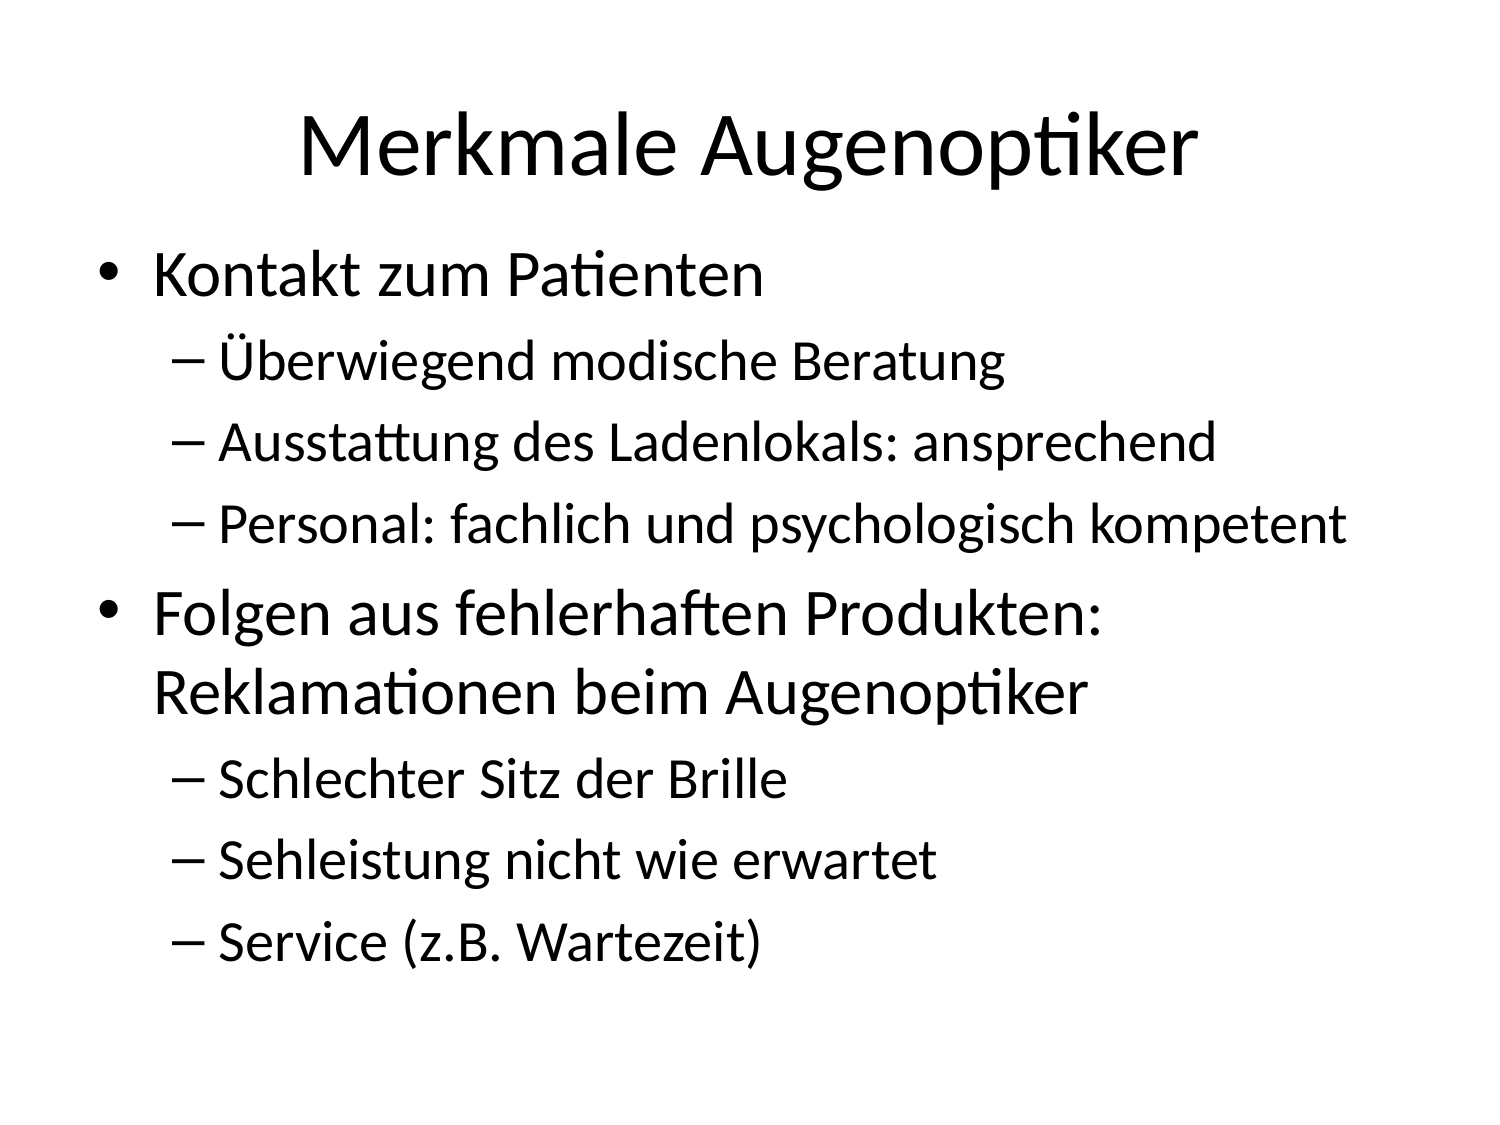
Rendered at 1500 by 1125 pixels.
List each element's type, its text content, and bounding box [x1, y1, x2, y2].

list Kontakt zum Patienten Überwiegend modische Beratung Ausstattung des Ladenlokals: ansprechend Personal: fachlich und psychologisch kompetent Folgen aus fehlerhaften Produkten: Reklamationen beim Augenoptiker Schlechter Sitz der Brille Sehleistung nicht wie erwartet Service (z.B. Wartezeit) [82, 222, 1432, 1029]
title Merkmale Augenoptiker [75, 45, 1425, 233]
